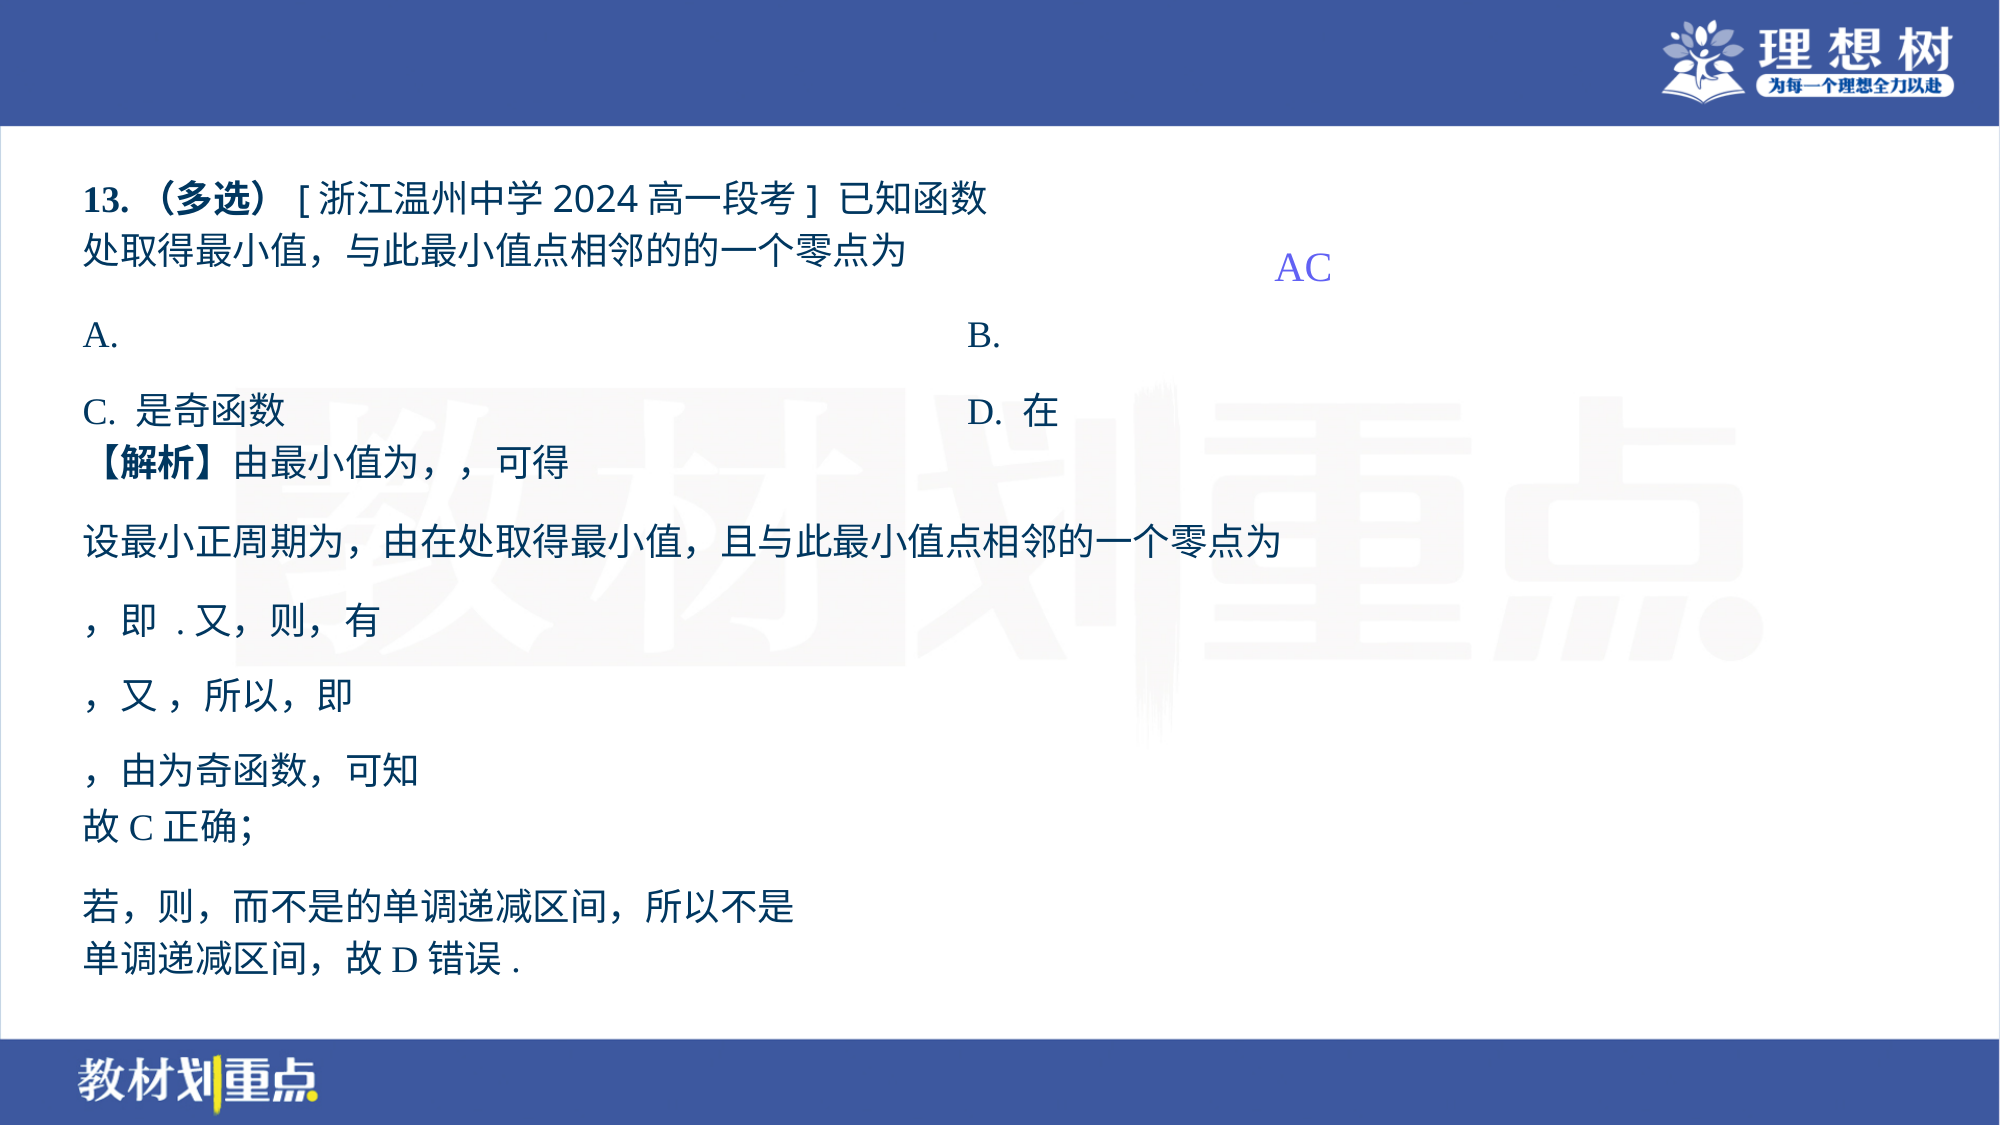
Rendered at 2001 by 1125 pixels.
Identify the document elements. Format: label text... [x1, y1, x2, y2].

text_box AC [1259, 237, 1348, 288]
picture [0, 0, 2000, 1125]
